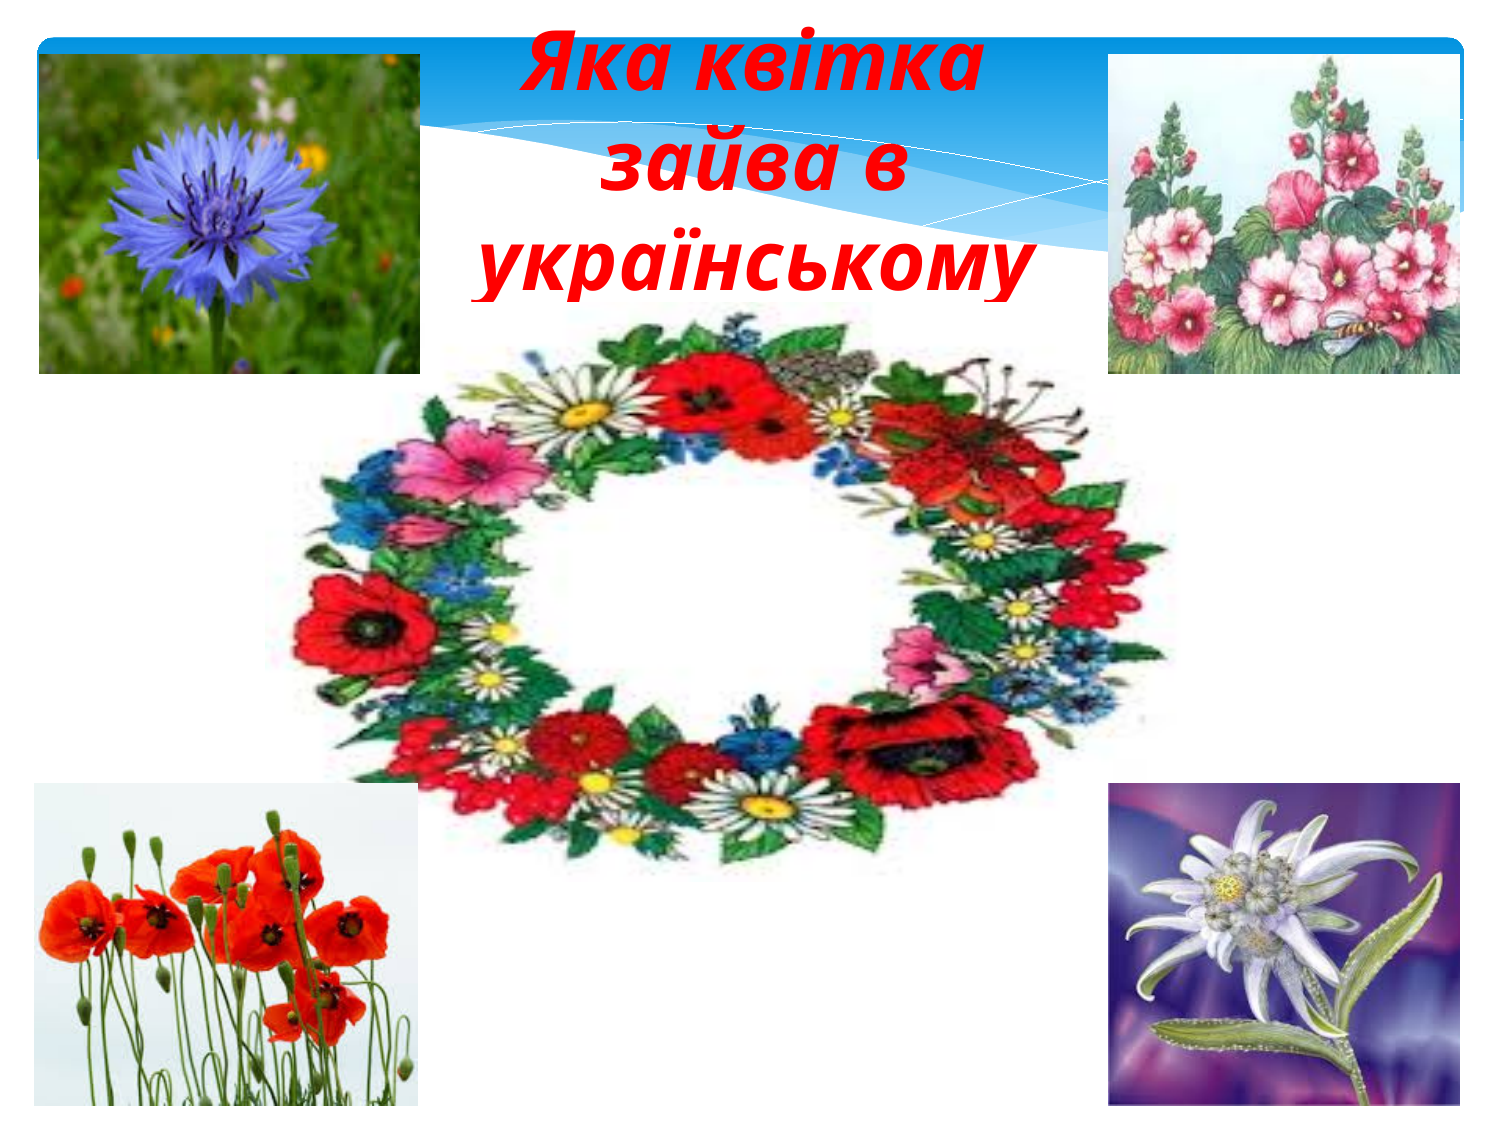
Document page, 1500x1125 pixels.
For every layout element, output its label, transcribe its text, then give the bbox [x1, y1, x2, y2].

picture [34, 55, 1460, 1106]
text_box Яка квітка зайва в українському вінку? [403, 0, 1108, 300]
